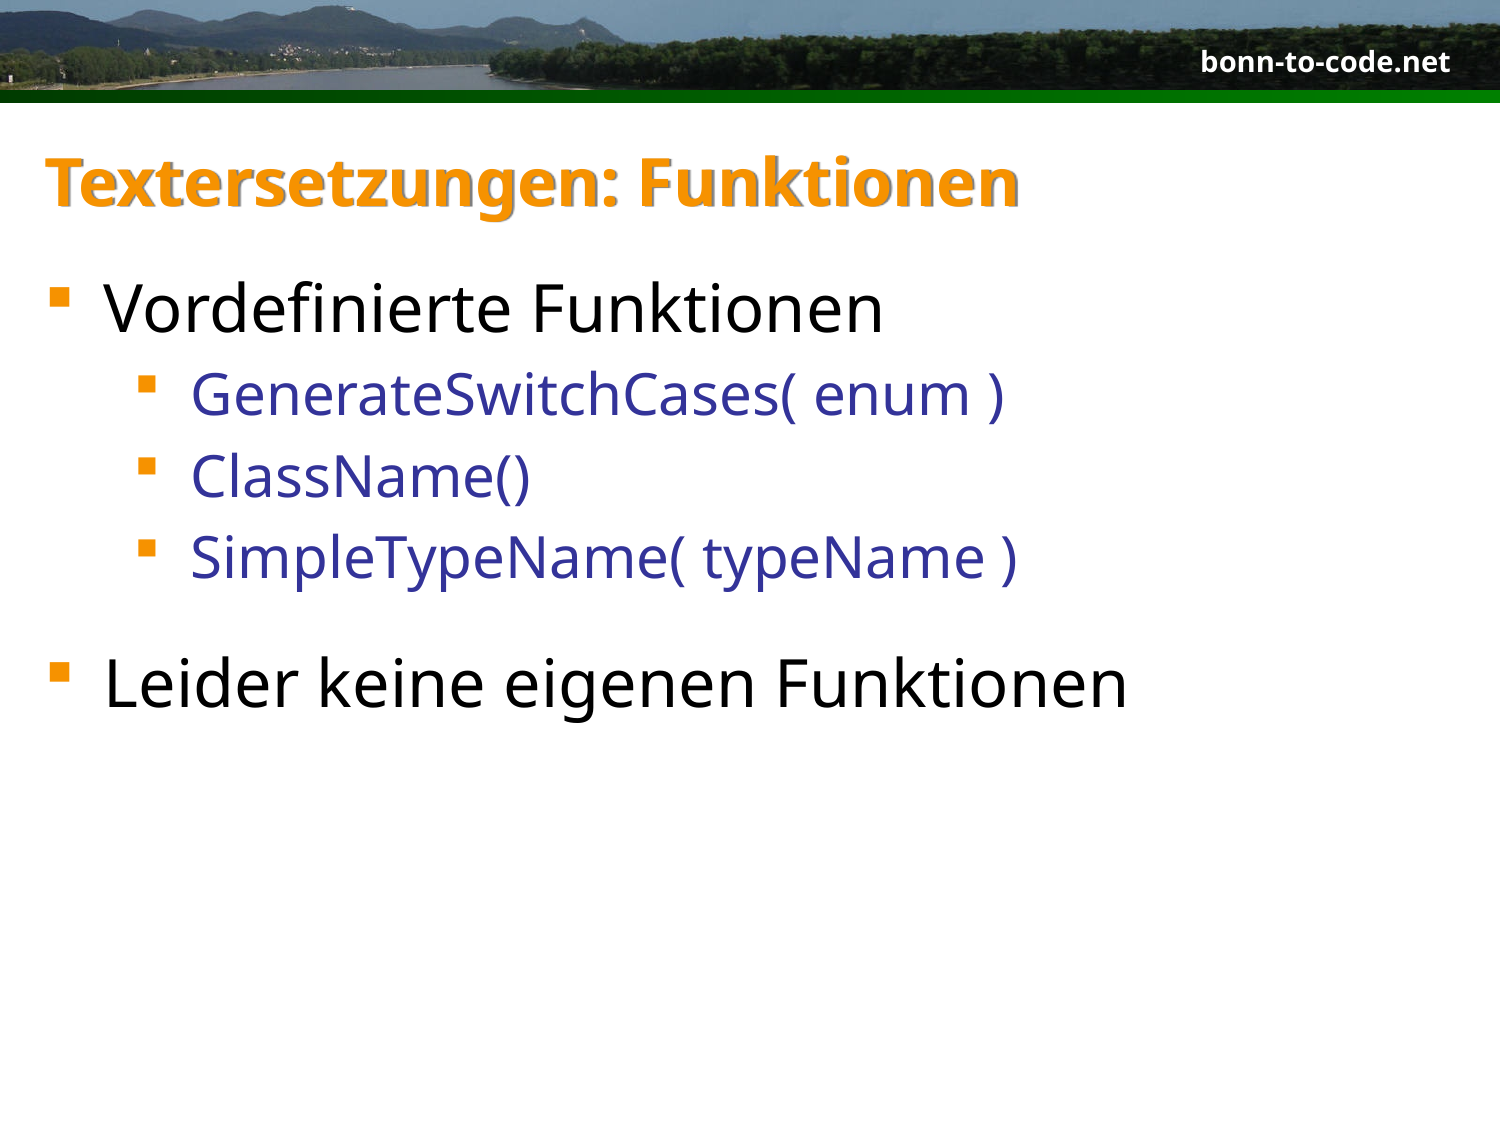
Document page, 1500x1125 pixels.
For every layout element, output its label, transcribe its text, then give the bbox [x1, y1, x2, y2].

title Textersetzungen: Funktionen [29, 101, 1471, 257]
picture [0, 0, 1500, 90]
list Vordefinierte Funktionen GenerateSwitchCases( enum ) ClassName() SimpleTypeName( typeName ) Leider keine eigenen Funktionen [29, 257, 1471, 1114]
